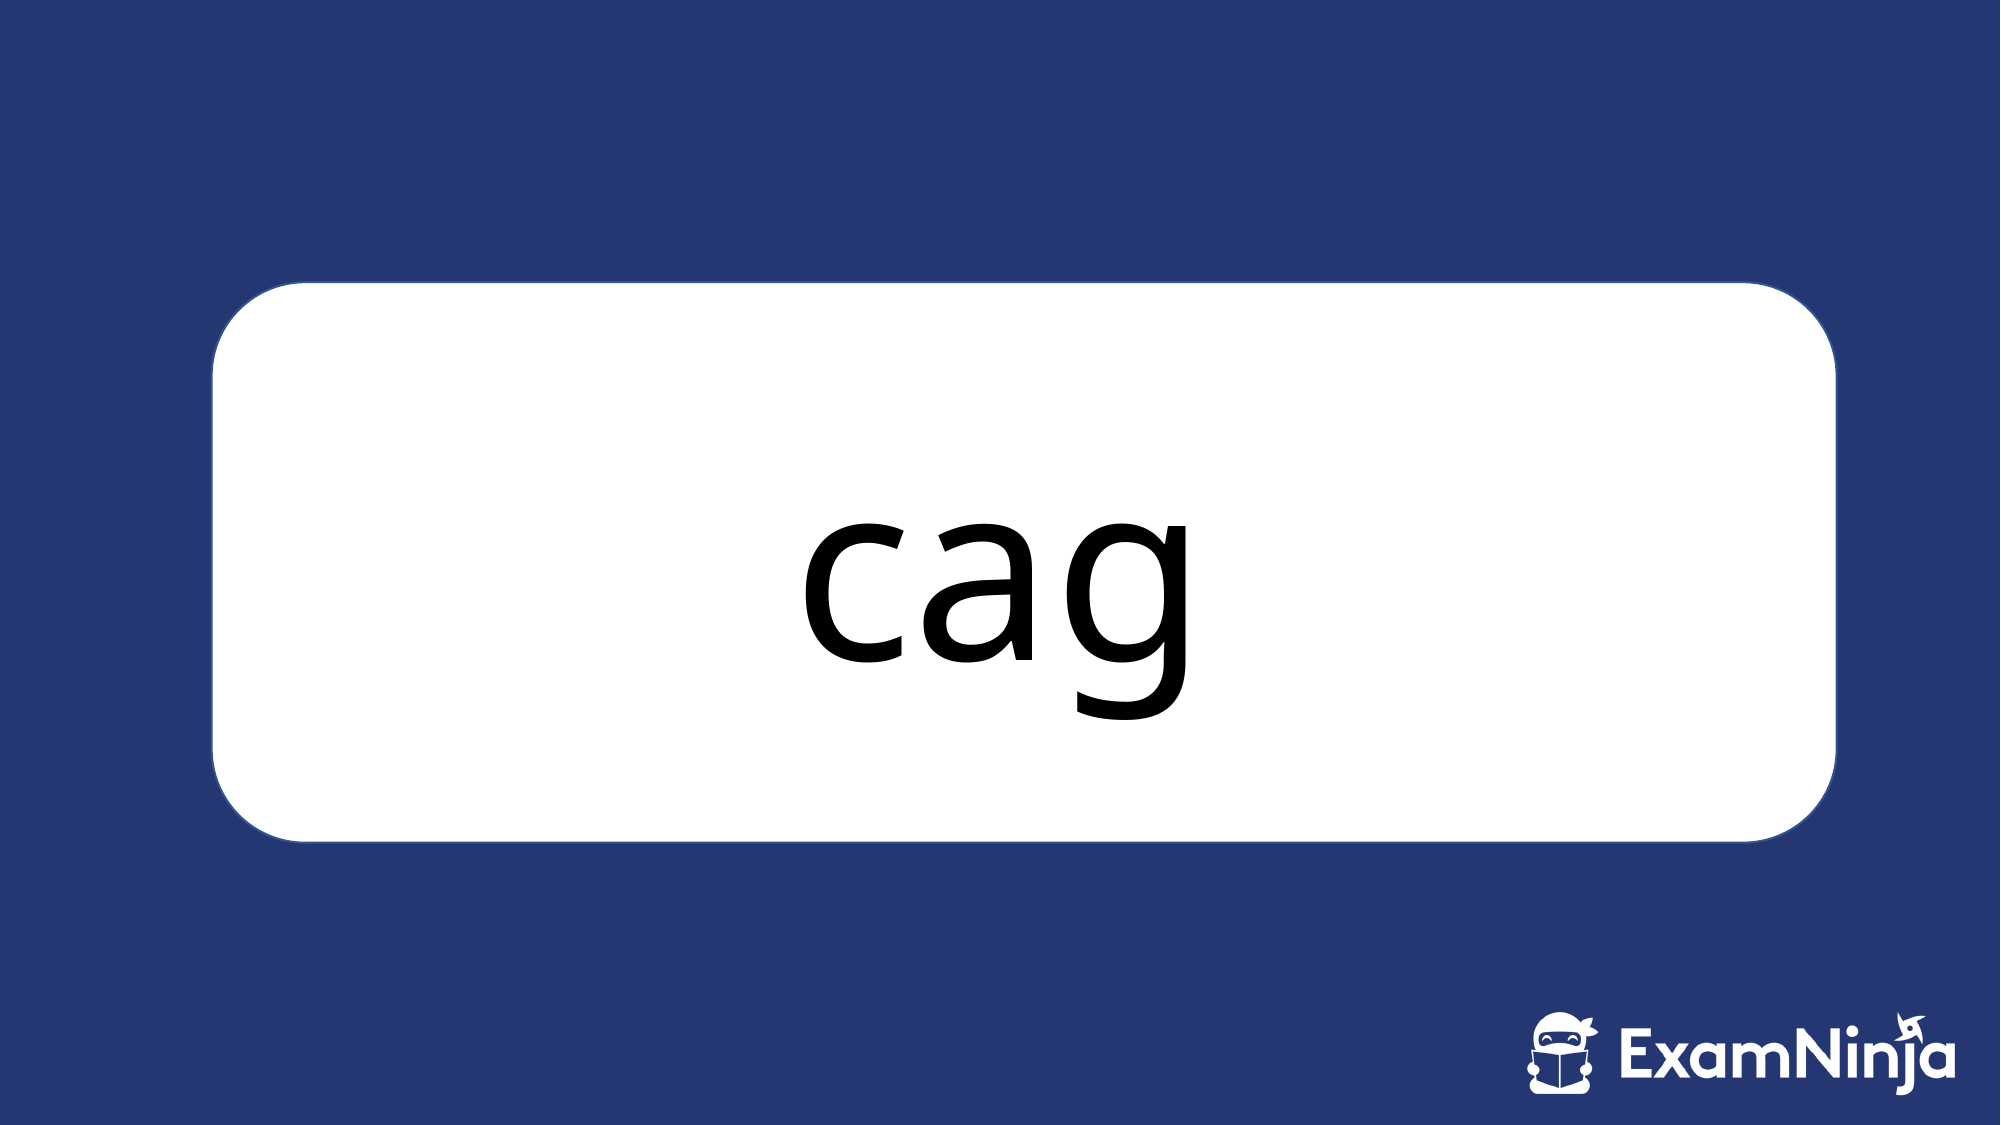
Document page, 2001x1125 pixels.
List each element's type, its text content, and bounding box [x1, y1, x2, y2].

text_box [210, 719, 1838, 844]
text_box cag [143, 403, 1857, 719]
picture [1501, 1003, 1979, 1102]
text_box [210, 281, 1838, 403]
